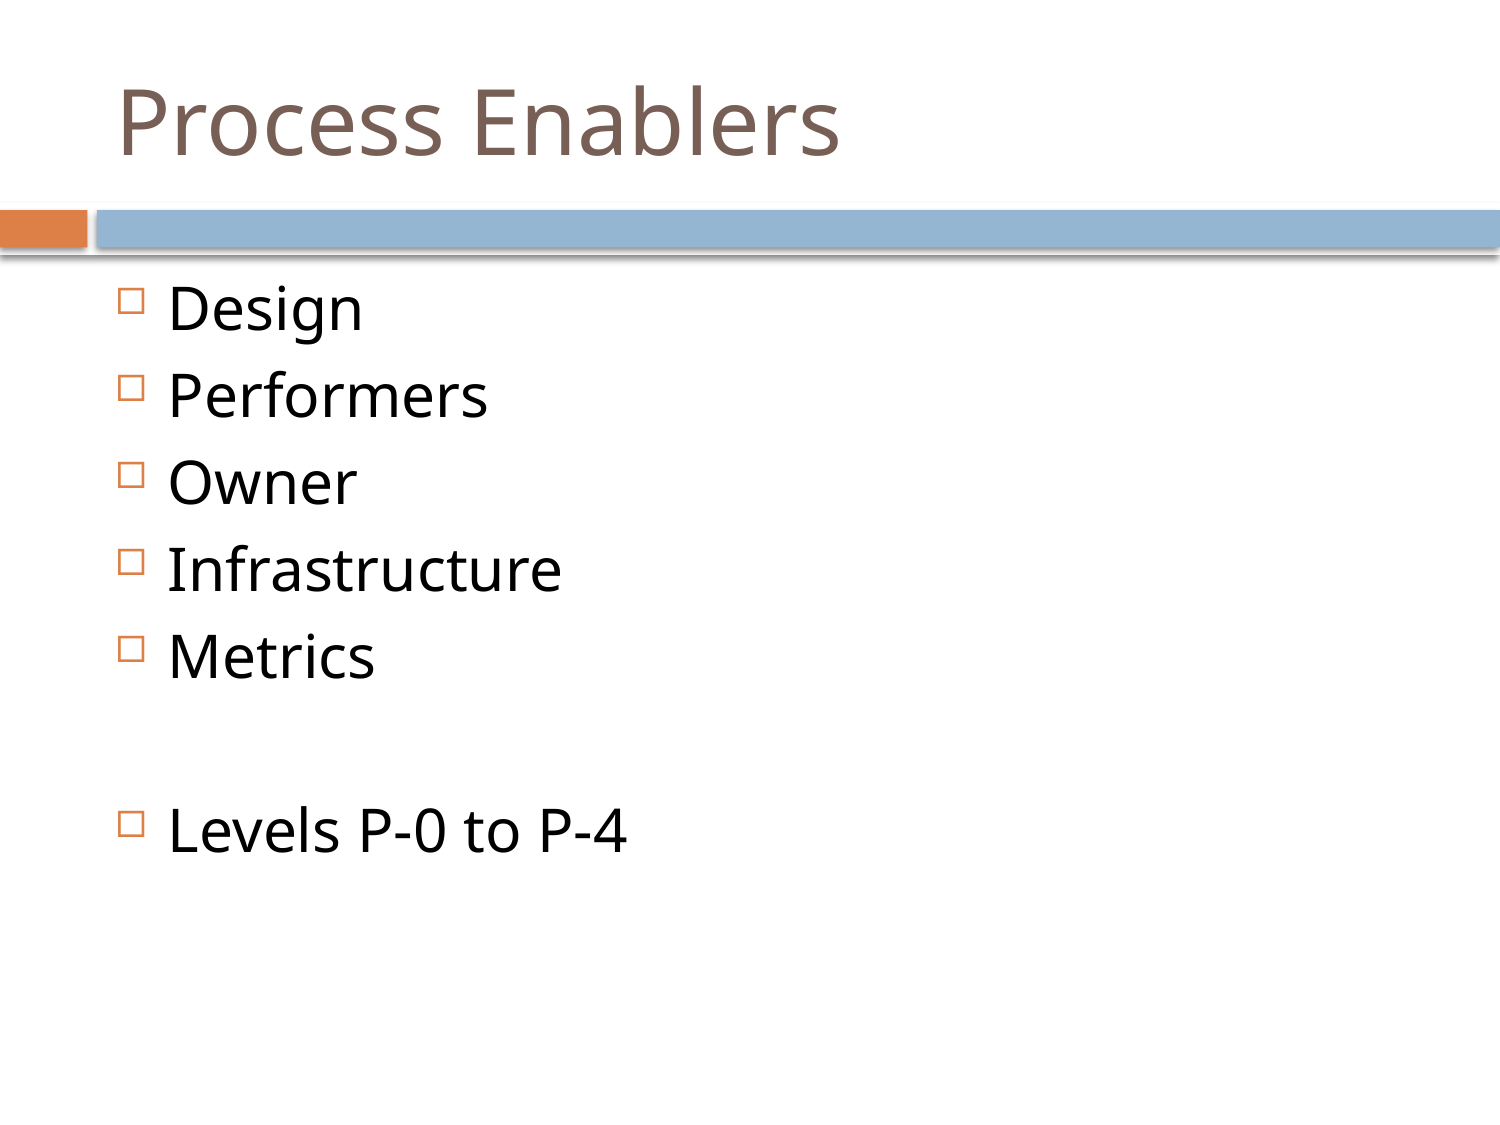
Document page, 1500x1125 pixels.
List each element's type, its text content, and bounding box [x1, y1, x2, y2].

list Design Performers Owner Infrastructure Metrics Levels P-0 to P-4 [100, 262, 1438, 1000]
title Process Enablers [100, 37, 1438, 200]
